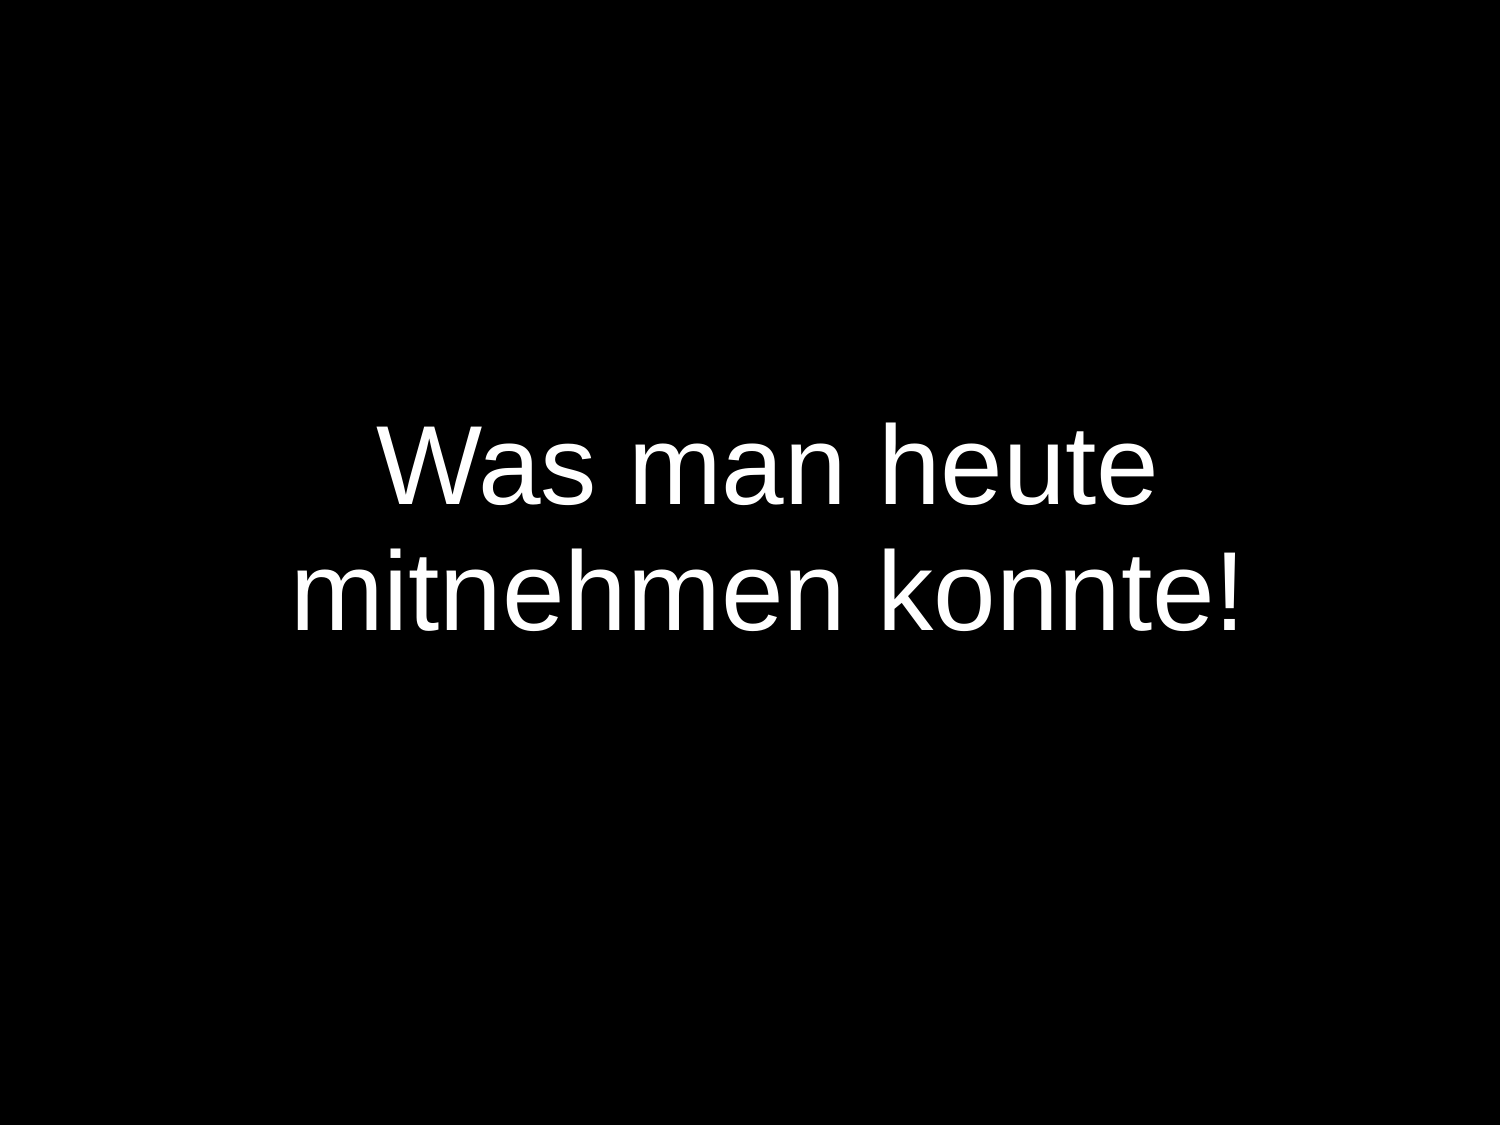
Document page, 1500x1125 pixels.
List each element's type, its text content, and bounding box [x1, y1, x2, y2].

text_box Was man heute mitnehmen konnte! [76, 397, 1460, 738]
